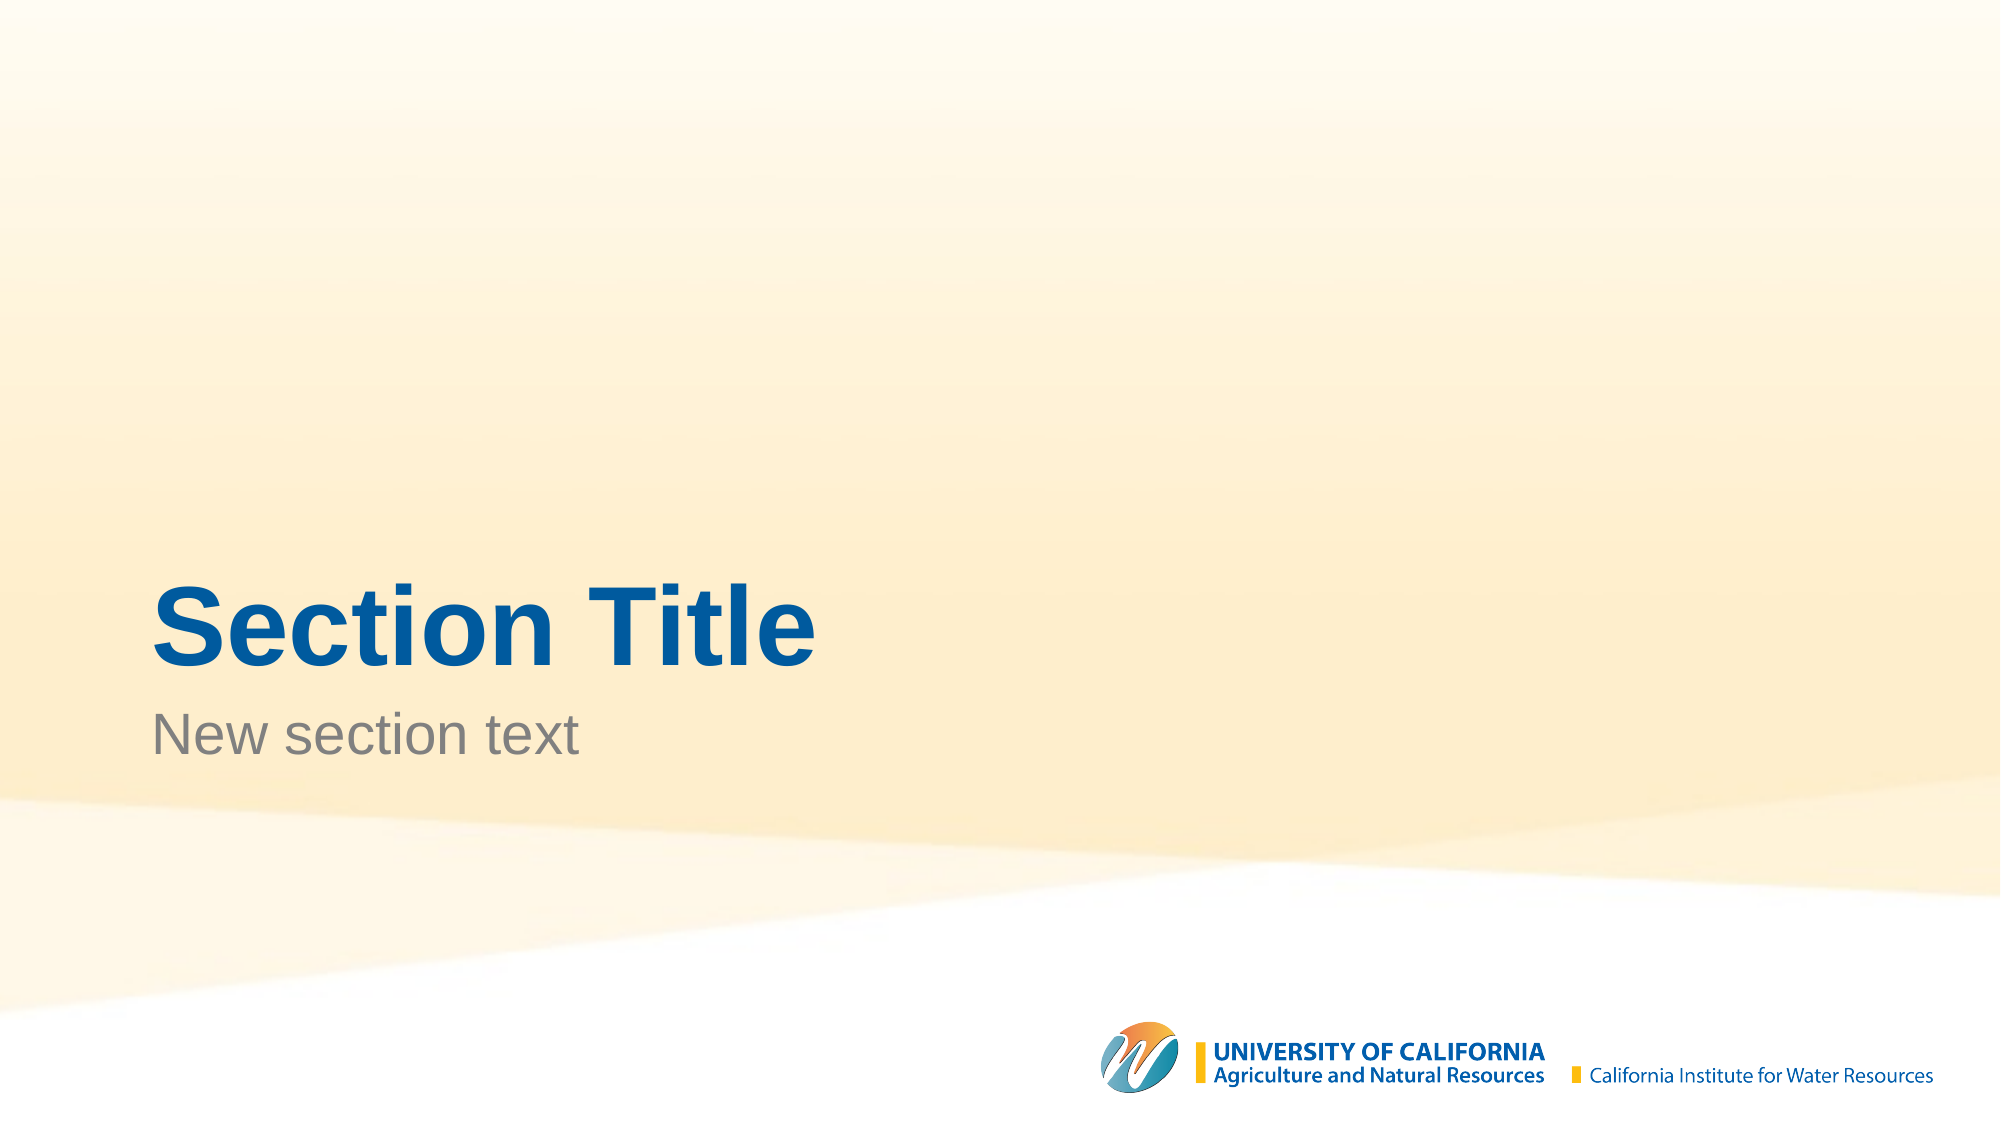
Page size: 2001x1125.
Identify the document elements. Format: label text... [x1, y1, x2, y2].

picture [0, 0, 2001, 1101]
list New section text [136, 697, 1862, 944]
title Section Title [136, 229, 1862, 697]
